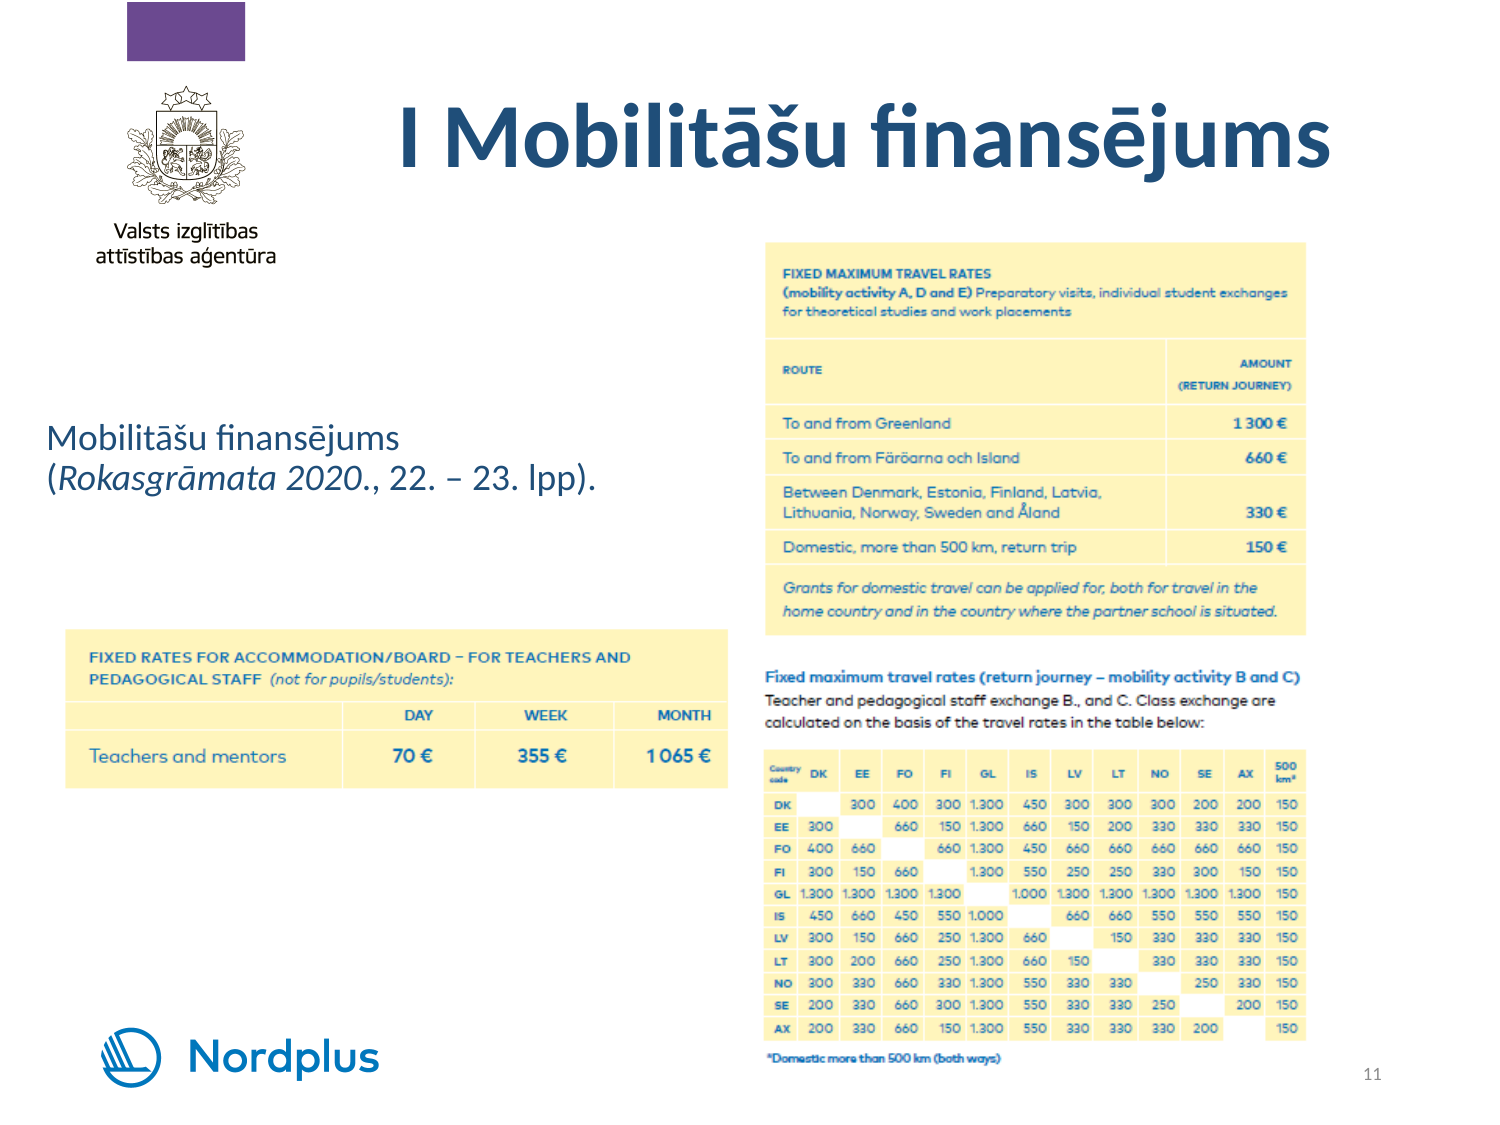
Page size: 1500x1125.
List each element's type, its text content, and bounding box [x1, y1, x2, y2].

title I Mobilitāšu finansējums [333, 59, 1397, 215]
picture [0, 0, 1500, 1125]
slide_number 11 [1059, 1042, 1397, 1103]
text_box Mobilitāšu finansējums (Rokasgrāmata 2020., 22. – 23. lpp). [31, 410, 651, 507]
